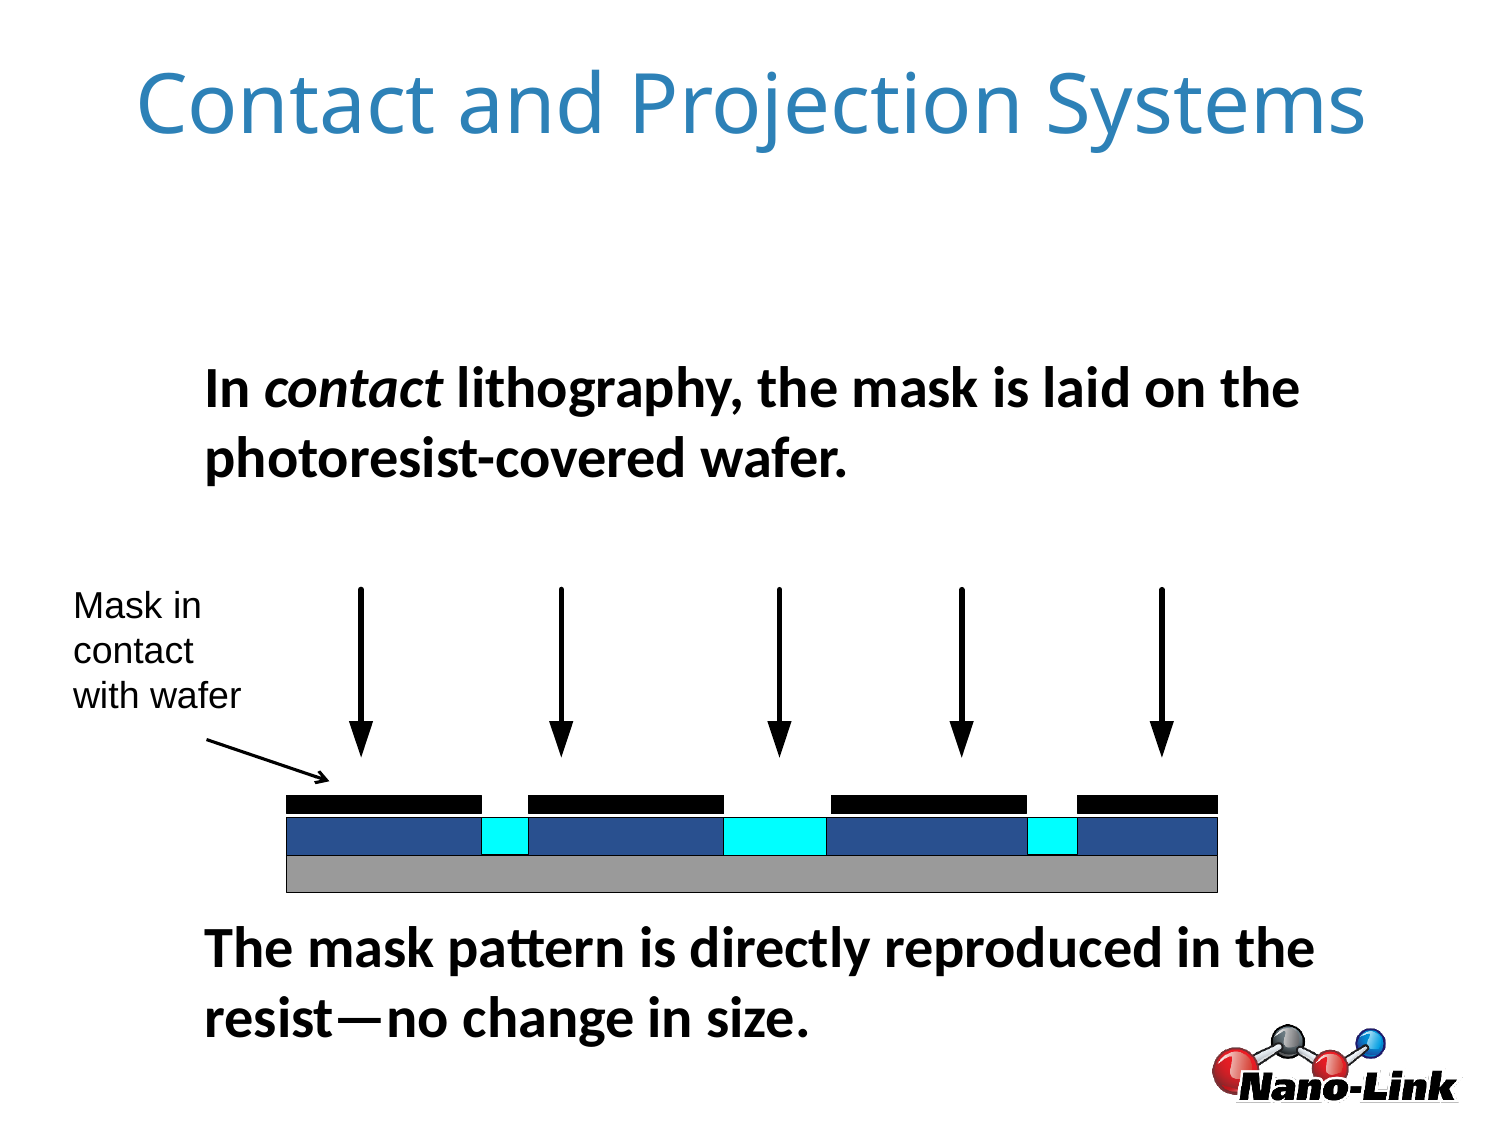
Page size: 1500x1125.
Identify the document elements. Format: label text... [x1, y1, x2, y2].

title Contact and Projection Systems [77, 42, 1428, 169]
list In contact lithography, the mask is laid on the photoresist-covered wafer. The mask pattern is directly reproduced in the resist—no change in size. [189, 341, 1336, 1092]
picture [283, 583, 1222, 896]
picture [1212, 1024, 1463, 1103]
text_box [206, 739, 330, 782]
text_box Mask in contact with wafer [58, 573, 284, 724]
